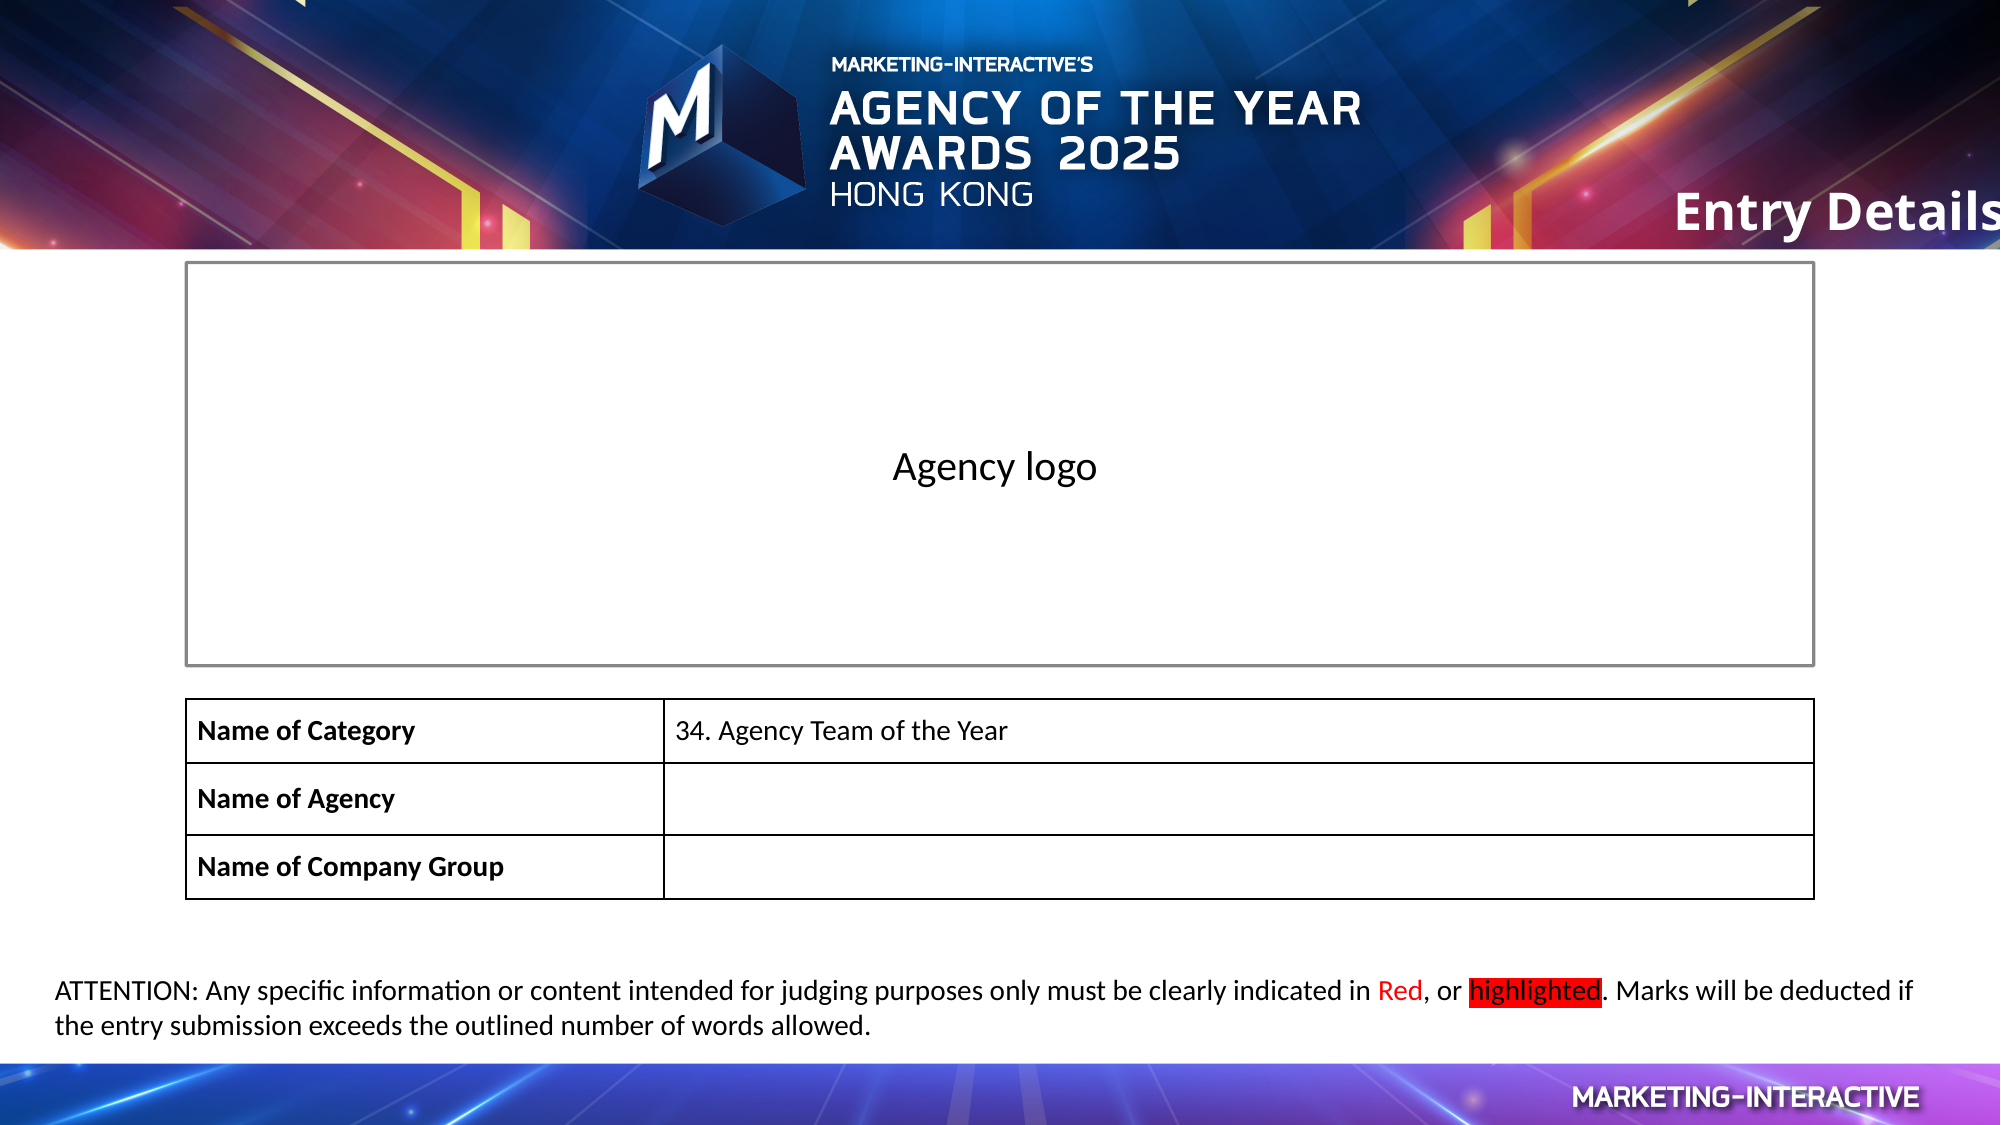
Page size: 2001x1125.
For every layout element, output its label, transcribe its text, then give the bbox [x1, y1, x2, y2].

picture [0, 0, 2000, 1125]
table_header Name of Category [187, 700, 663, 762]
table_cell [665, 764, 1813, 834]
table_header 34. Agency Team of the Year [665, 700, 1813, 762]
table_cell Name of Agency [187, 764, 663, 834]
text_box ATTENTION: Any specific information or content intended for judging purposes only must be clearly indicated in Red, or highlighted. Marks will be deducted if the entry submission exceeds the outlined number of words allowed. [39, 963, 1960, 1049]
table_cell [665, 836, 1813, 898]
text_box Entry Details [1658, 169, 2000, 256]
table_cell Name of Company Group [187, 836, 663, 898]
text_box Agency logo [186, 262, 1814, 666]
